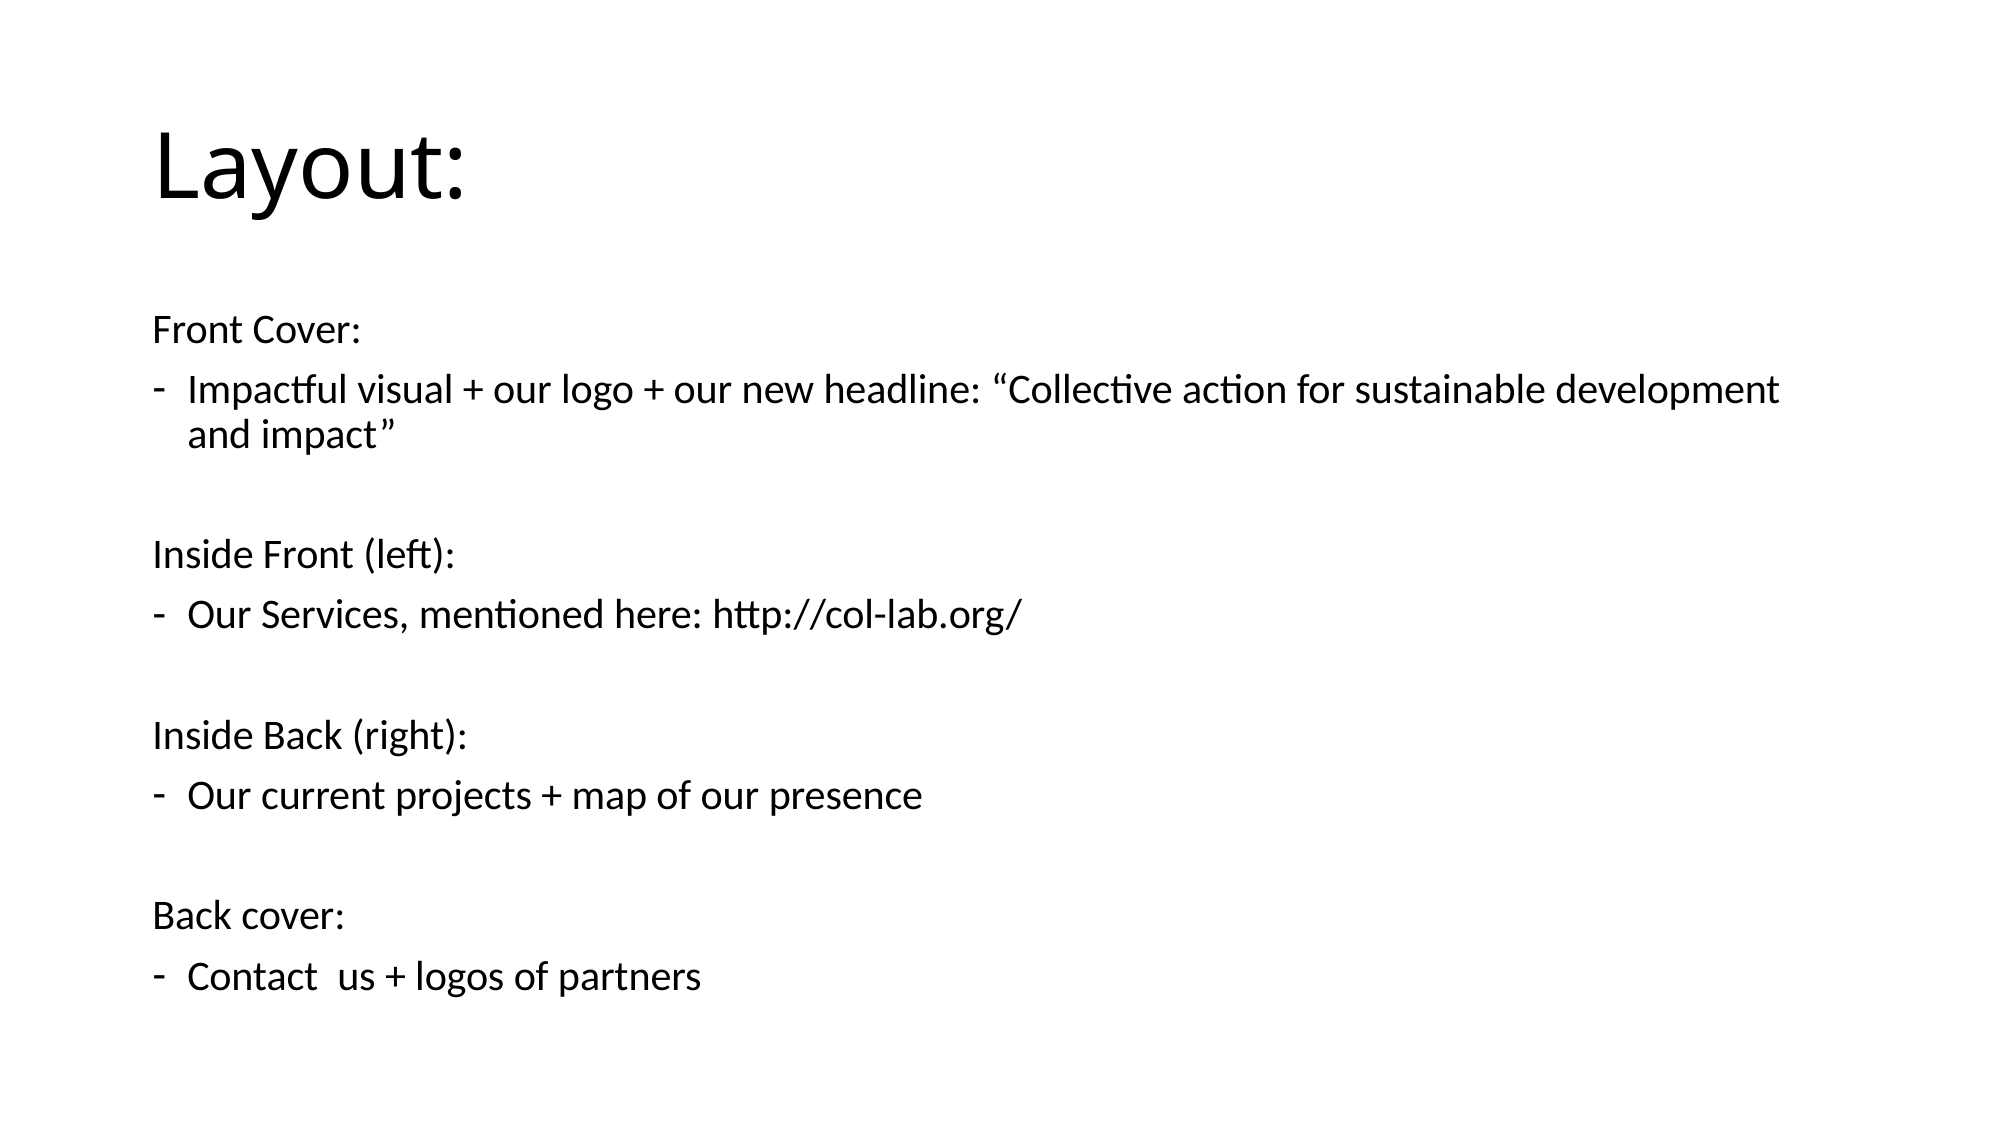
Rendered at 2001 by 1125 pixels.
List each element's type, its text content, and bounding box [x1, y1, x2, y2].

title Layout: [137, 59, 1863, 278]
list Front Cover: Impactful visual + our logo + our new headline: “Collective action for sustainable development and impact” Inside Front (left): Our Services, mentioned here: http://col-lab.org/ Inside Back (right): Our current projects + map of our presence Back cover: Contact us + logos of partners [137, 299, 1863, 1014]
